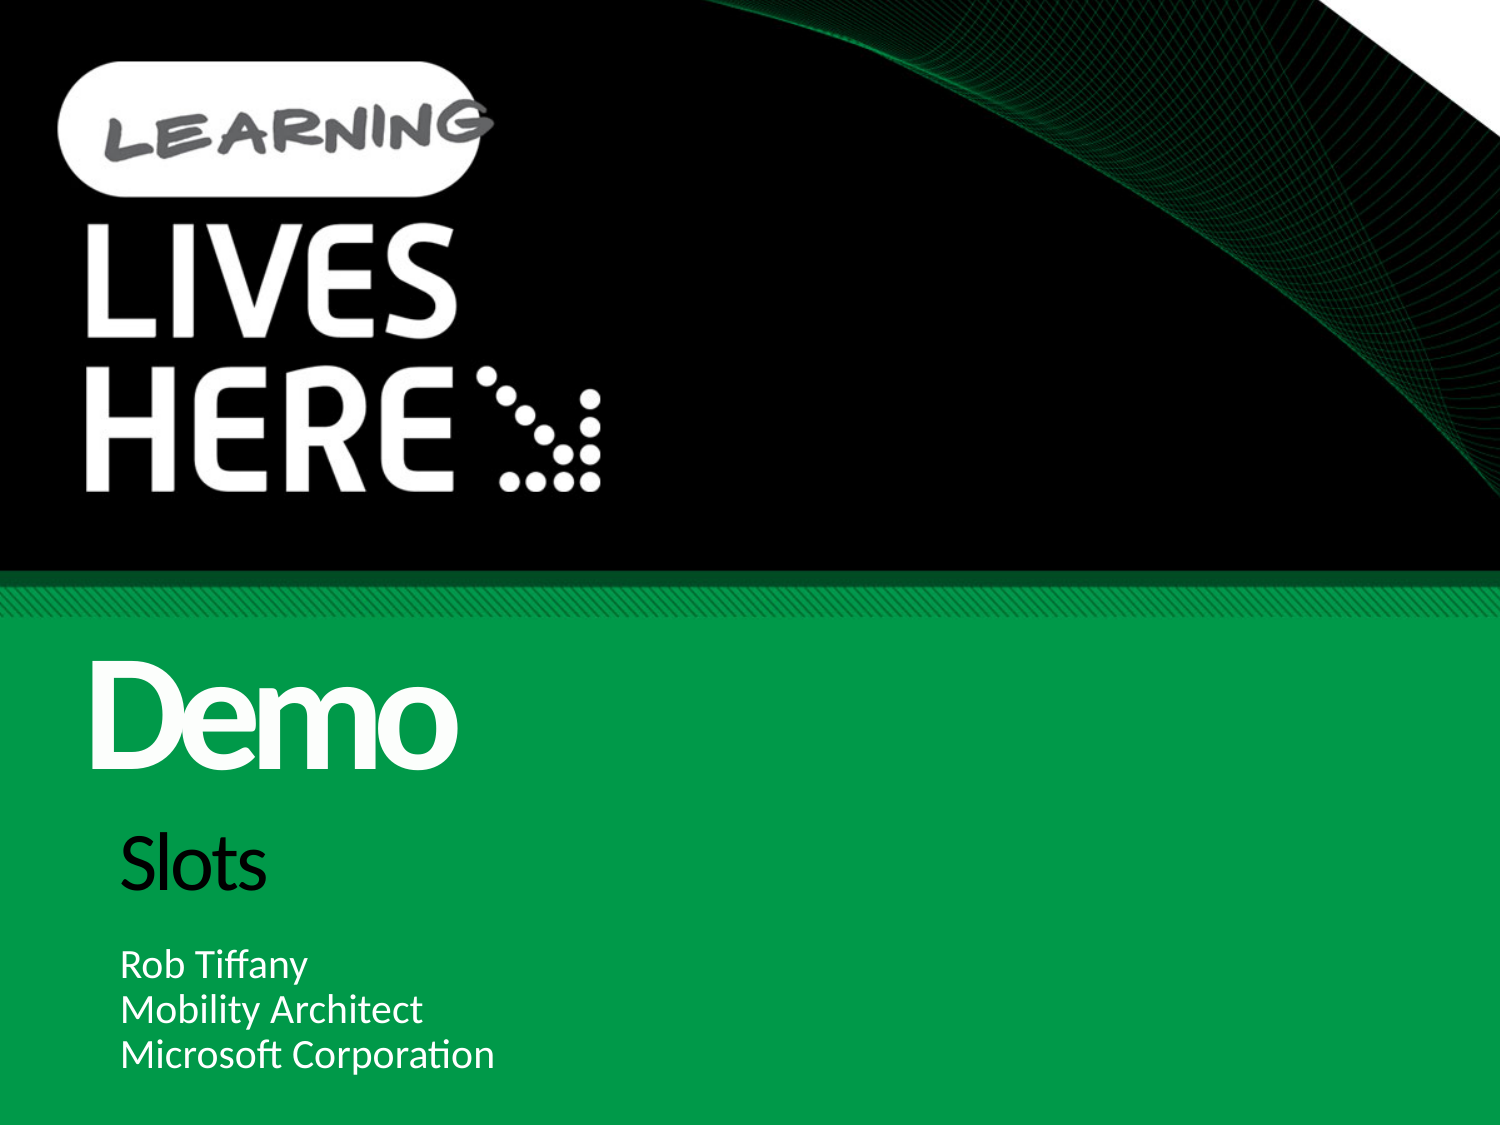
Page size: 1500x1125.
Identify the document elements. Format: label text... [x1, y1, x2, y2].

picture [0, 0, 1500, 1125]
subtitle Rob Tiffany Mobility Architect Microsoft Corporation [119, 942, 1236, 1019]
title Slots [119, 818, 1375, 943]
list Demo [83, 625, 1344, 800]
